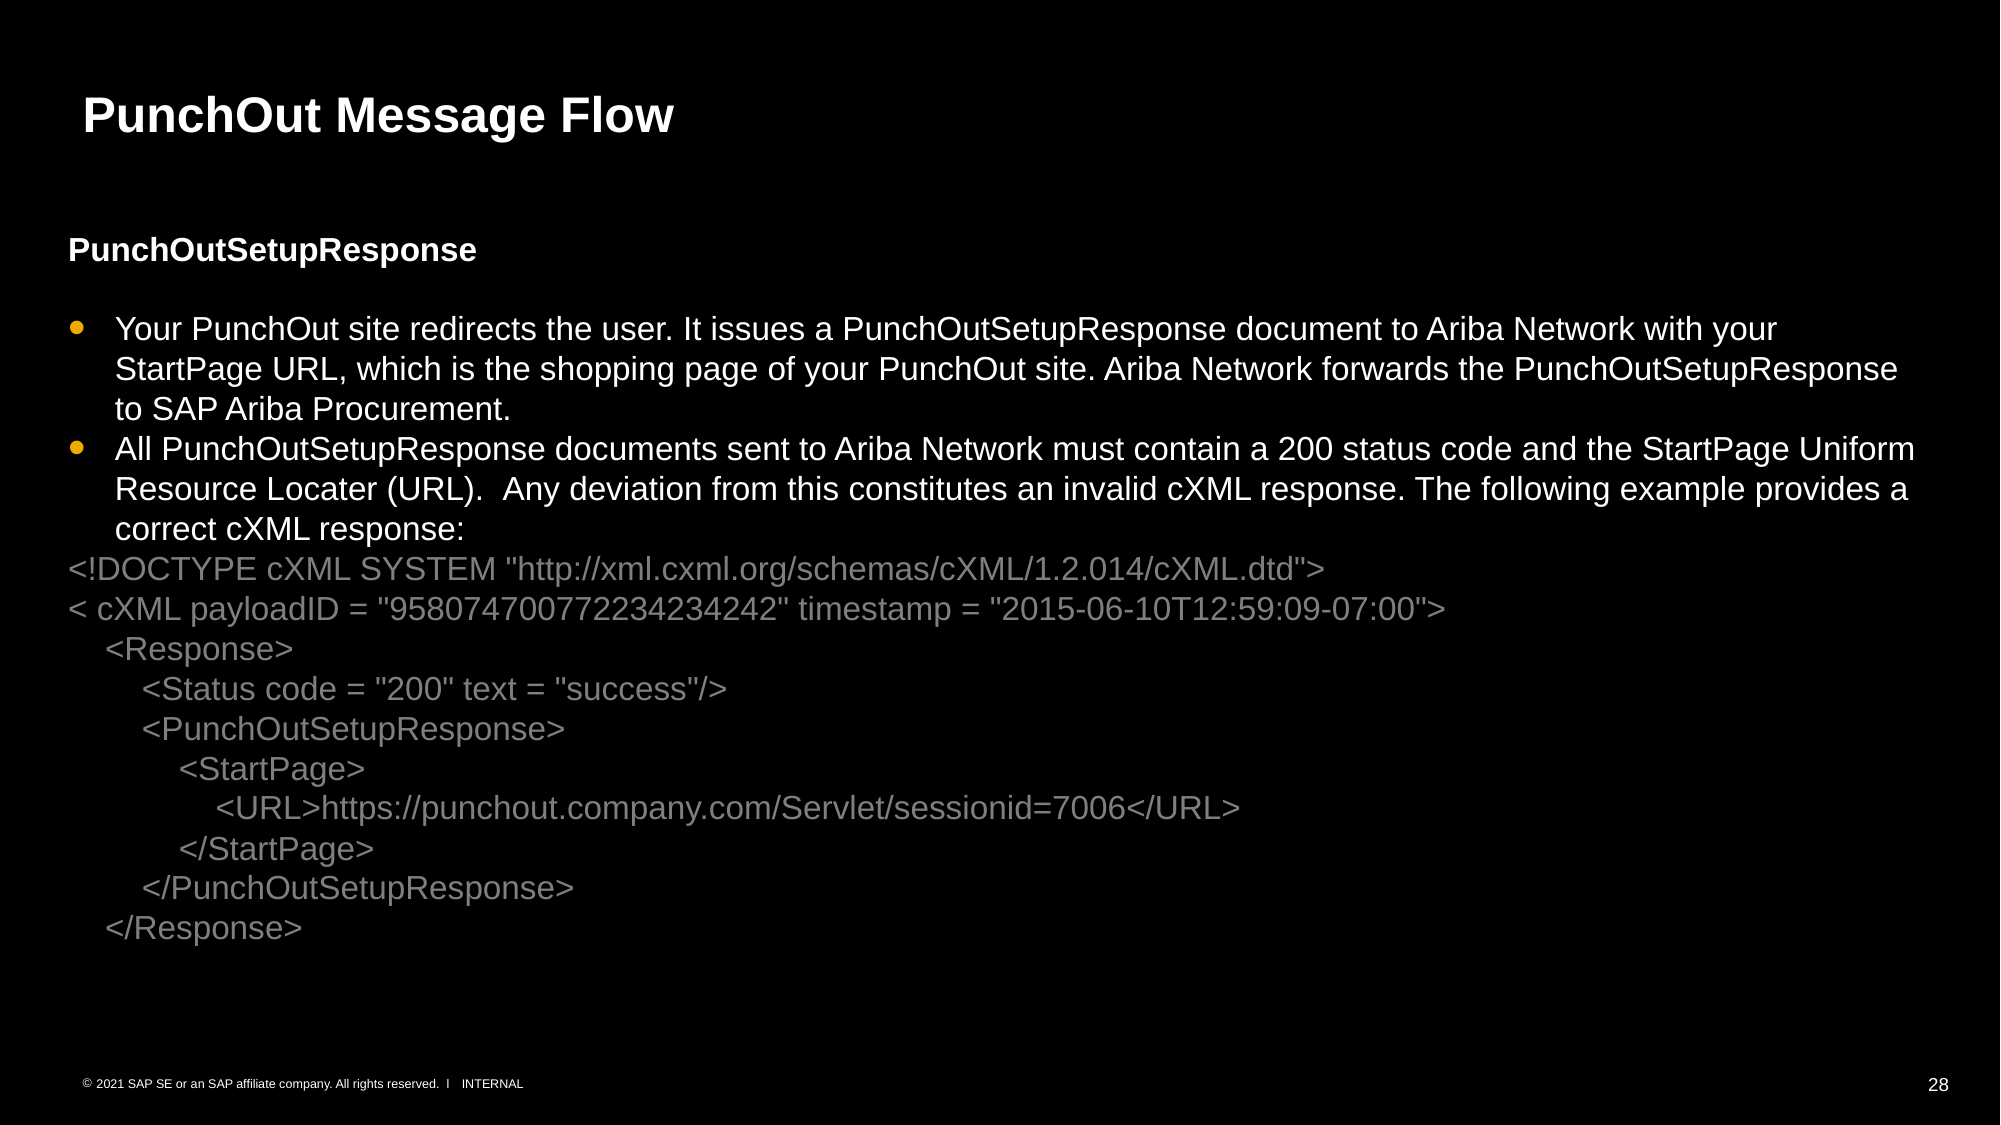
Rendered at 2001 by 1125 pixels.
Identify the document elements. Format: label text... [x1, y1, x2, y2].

text_box PunchOutSetupResponse Your PunchOut site redirects the user. It issues a PunchOutSetupResponse document to Ariba Network with your StartPage URL, which is the shopping page of your PunchOut site. Ariba Network forwards the PunchOutSetupResponse to SAP Ariba Procurement. All PunchOutSetupResponse documents sent to Ariba Network must contain a 200 status code and the StartPage Uniform Resource Locater (URL). Any deviation from this constitutes an invalid cXML response. The following example provides a correct cXML response: <!DOCTYPE cXML SYSTEM "http://xml.cxml.org/schemas/cXML/1.2.014/cXML.dtd"> < cXML payloadID = "958074700772234234242" timestamp = "2015-06-10T12:59:09-07:00"> <Response> <Status code = "200" text = "success"/> <PunchOutSetupResponse> <StartPage> <URL>https://punchout.company.com/Servlet/sessionid=7006</URL> </StartPage> </PunchOutSetupResponse> </Response> [53, 220, 1947, 954]
title PunchOut Message Flow [82, 82, 1918, 144]
